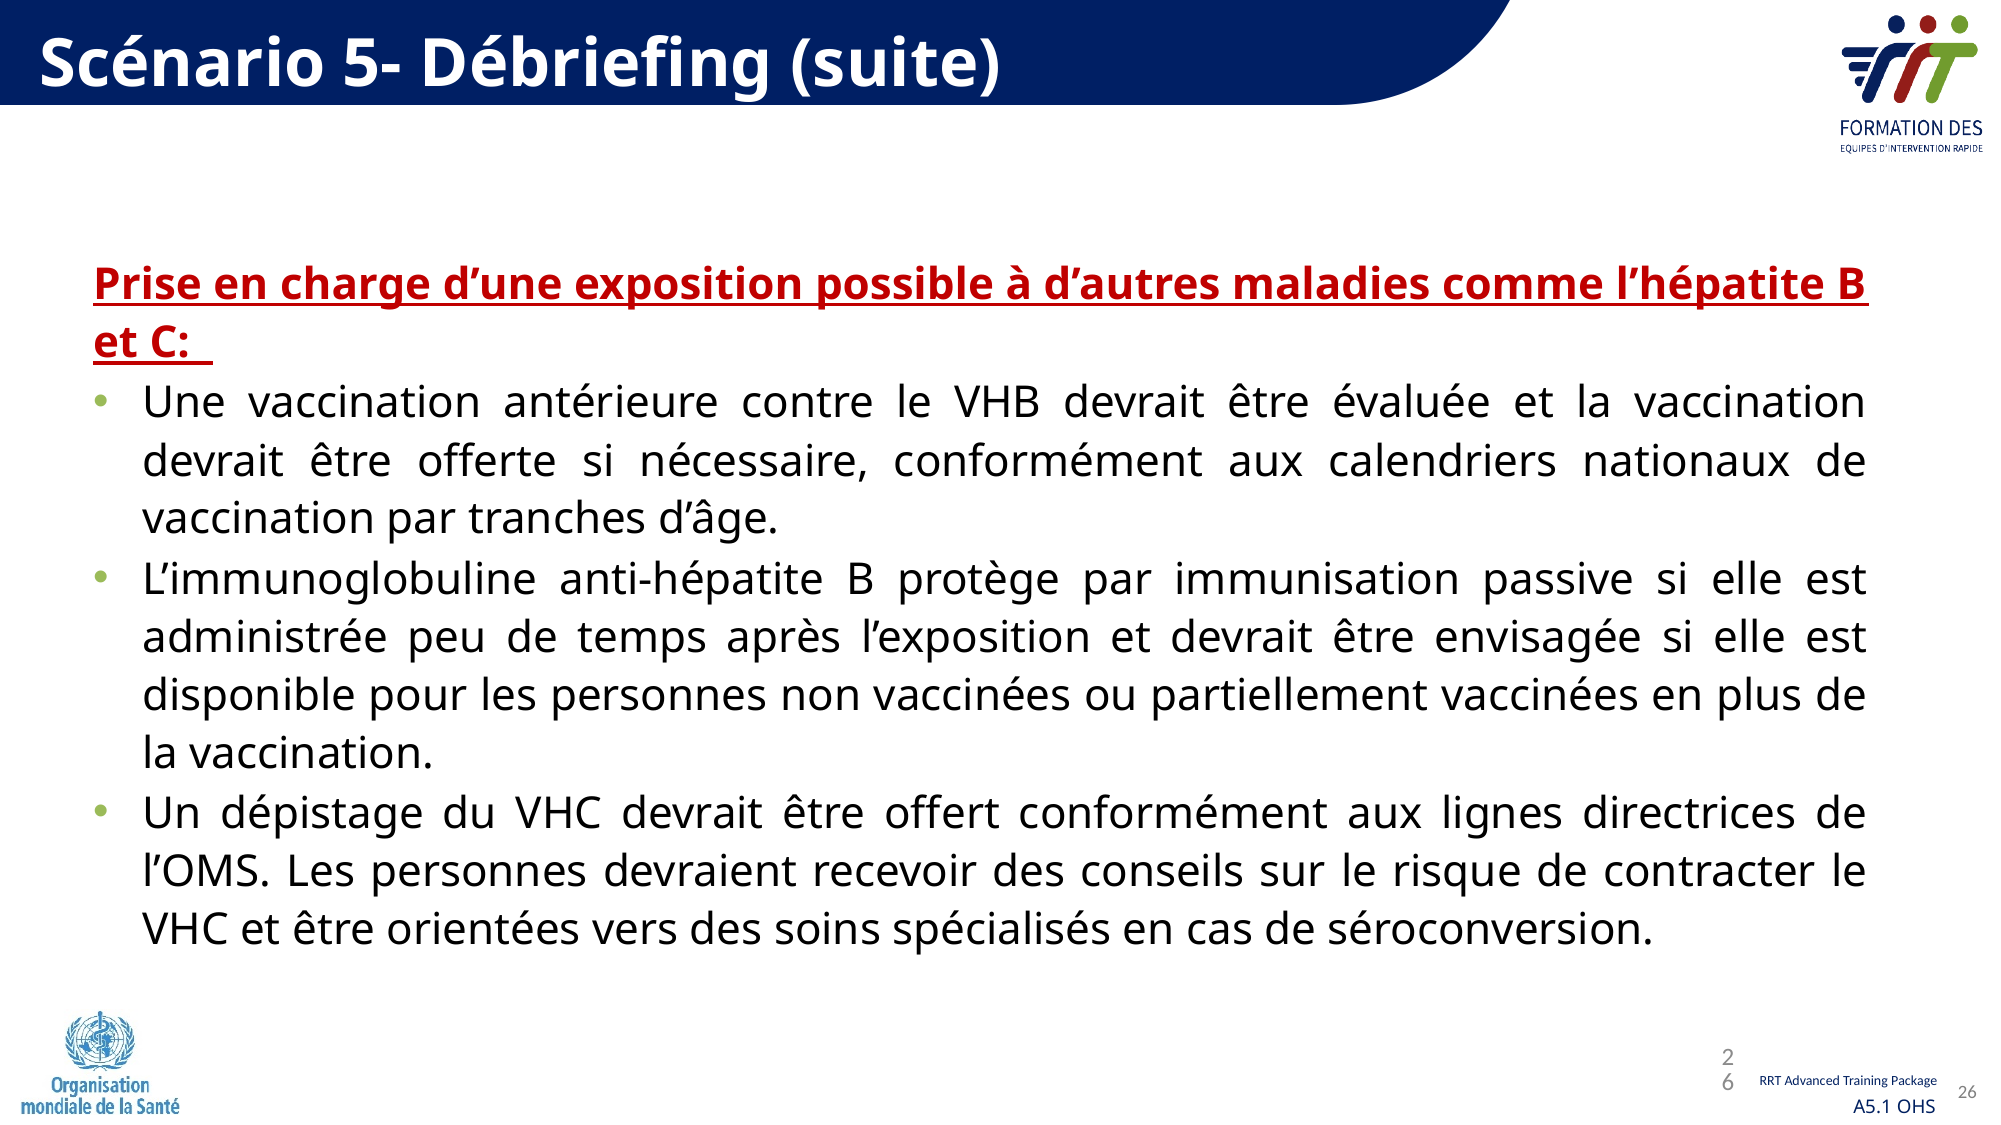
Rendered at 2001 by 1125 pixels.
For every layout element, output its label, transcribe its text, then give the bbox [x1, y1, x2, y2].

slide_number 26 [1706, 1038, 1750, 1073]
picture [0, 0, 1533, 105]
text_box Scénario 5- Débriefing (suite) [24, 12, 1414, 108]
list Prise en charge d’une exposition possible à d’autres maladies comme l’hépatite B et C: Une vaccination antérieure contre le VHB devrait être évaluée et la vaccination devrait être offerte si nécessaire, conformément aux calendriers nationaux de vaccination par tranches d’âge. L’immunoglobuline anti-hépatite B protège par immunisation passive si elle est administrée peu de temps après l’exposition et devrait être envisagée si elle est disponible pour les personnes non vaccinées ou partiellement vaccinées en plus de la vaccination. Un dépistage du VHC devrait être offert conformément aux lignes directrices de l’OMS. Les personnes devraient recevoir des conseils sur le risque de contracter le VHC et être orientées vers des soins spécialisés en cas de séroconversion. [87, 204, 1875, 968]
picture [1840, 14, 1983, 154]
picture [20, 1009, 180, 1115]
